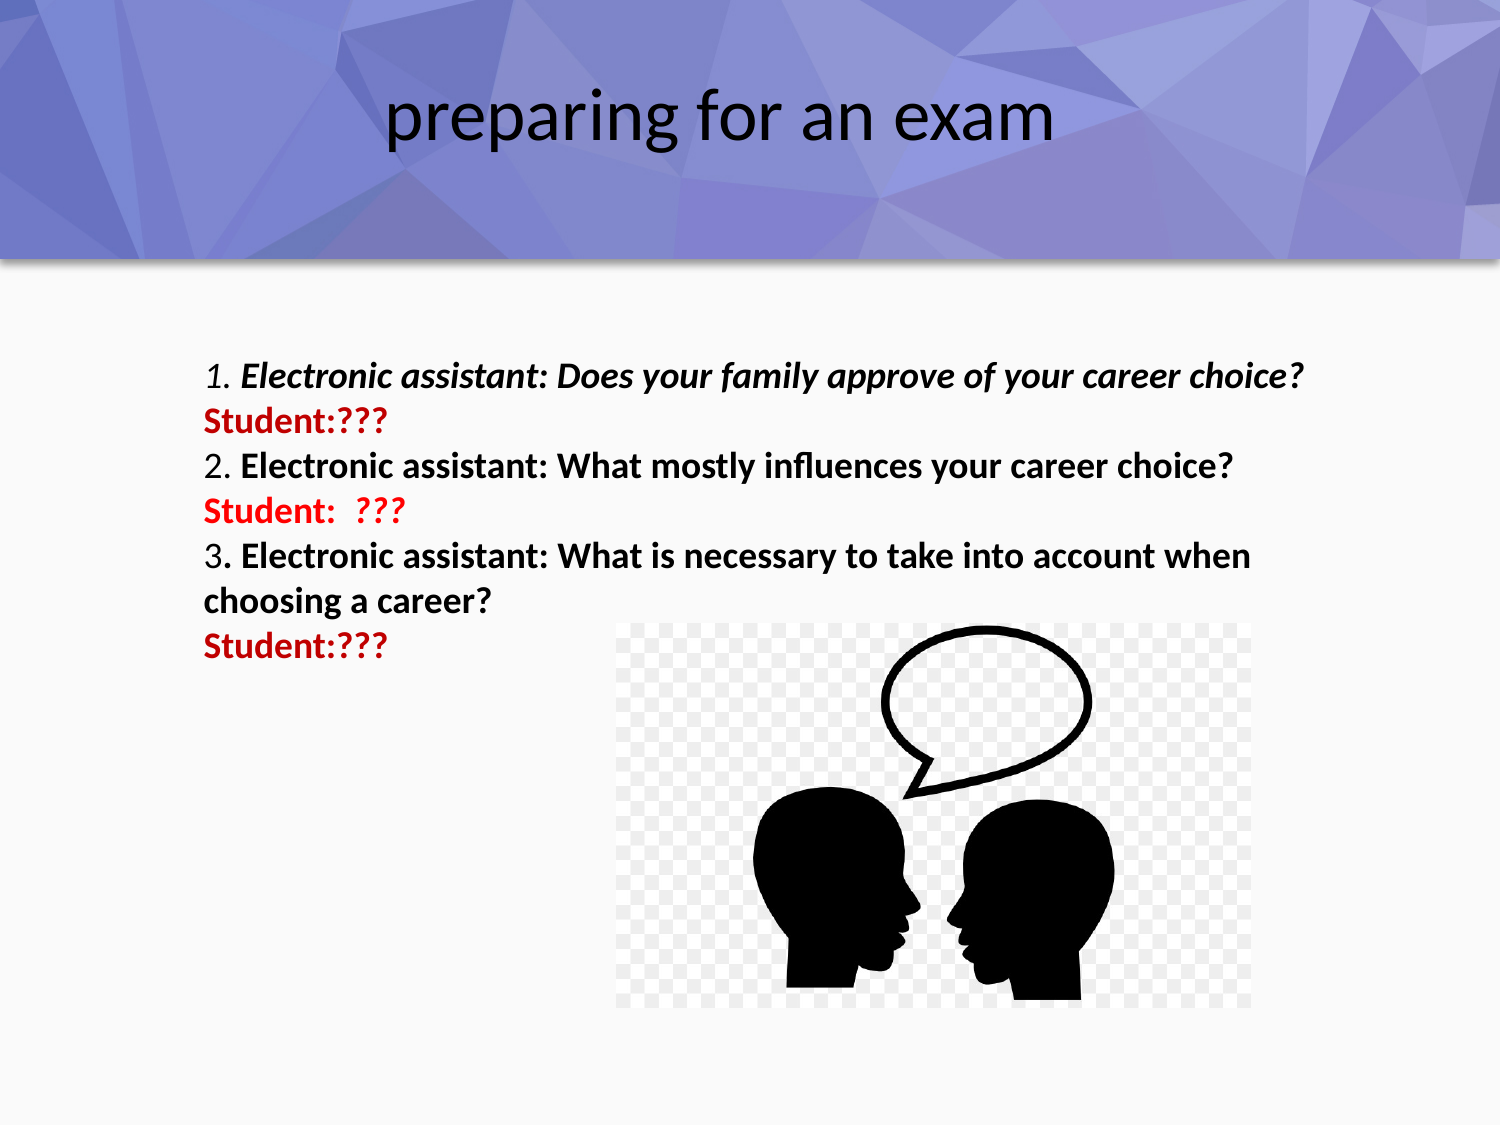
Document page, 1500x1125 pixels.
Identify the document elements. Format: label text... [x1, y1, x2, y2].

picture [616, 623, 1251, 1008]
text_box 1. Electronic assistant: Does your family approve of your career choice? Student:??? 2. Electronic assistant: What mostly influences your career choice? Student: ??? 3. Electronic assistant: What is necessary to take into account when choosing a career? Student:??? [188, 343, 1394, 674]
text_box preparing for an exam [369, 58, 1073, 163]
picture [0, 0, 1500, 259]
